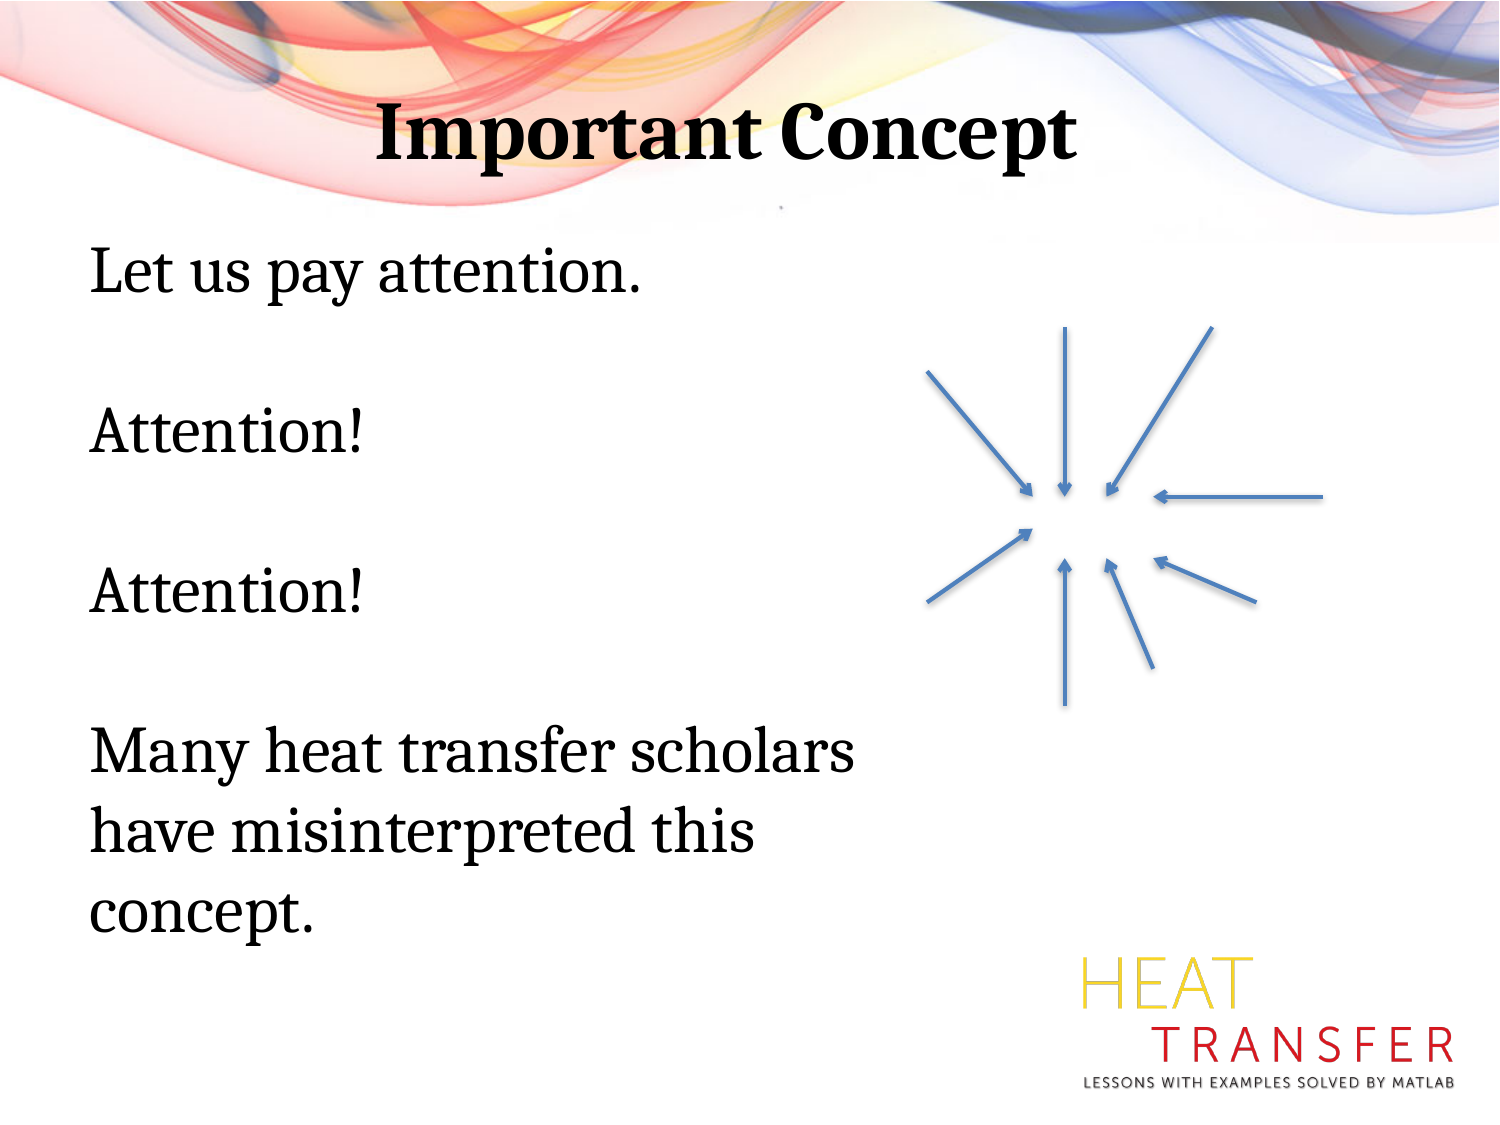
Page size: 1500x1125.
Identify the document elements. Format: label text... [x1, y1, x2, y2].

picture [0, 1, 1499, 243]
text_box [1106, 557, 1154, 670]
picture [1075, 946, 1464, 1093]
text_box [1153, 557, 1257, 603]
text_box Let us pay attention. Attention! Attention! Many heat transfer scholars have misinterpreted this concept. [75, 218, 1376, 975]
text_box Important Concept [130, 68, 1323, 184]
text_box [1106, 326, 1213, 497]
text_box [926, 371, 1033, 497]
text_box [926, 528, 1033, 603]
